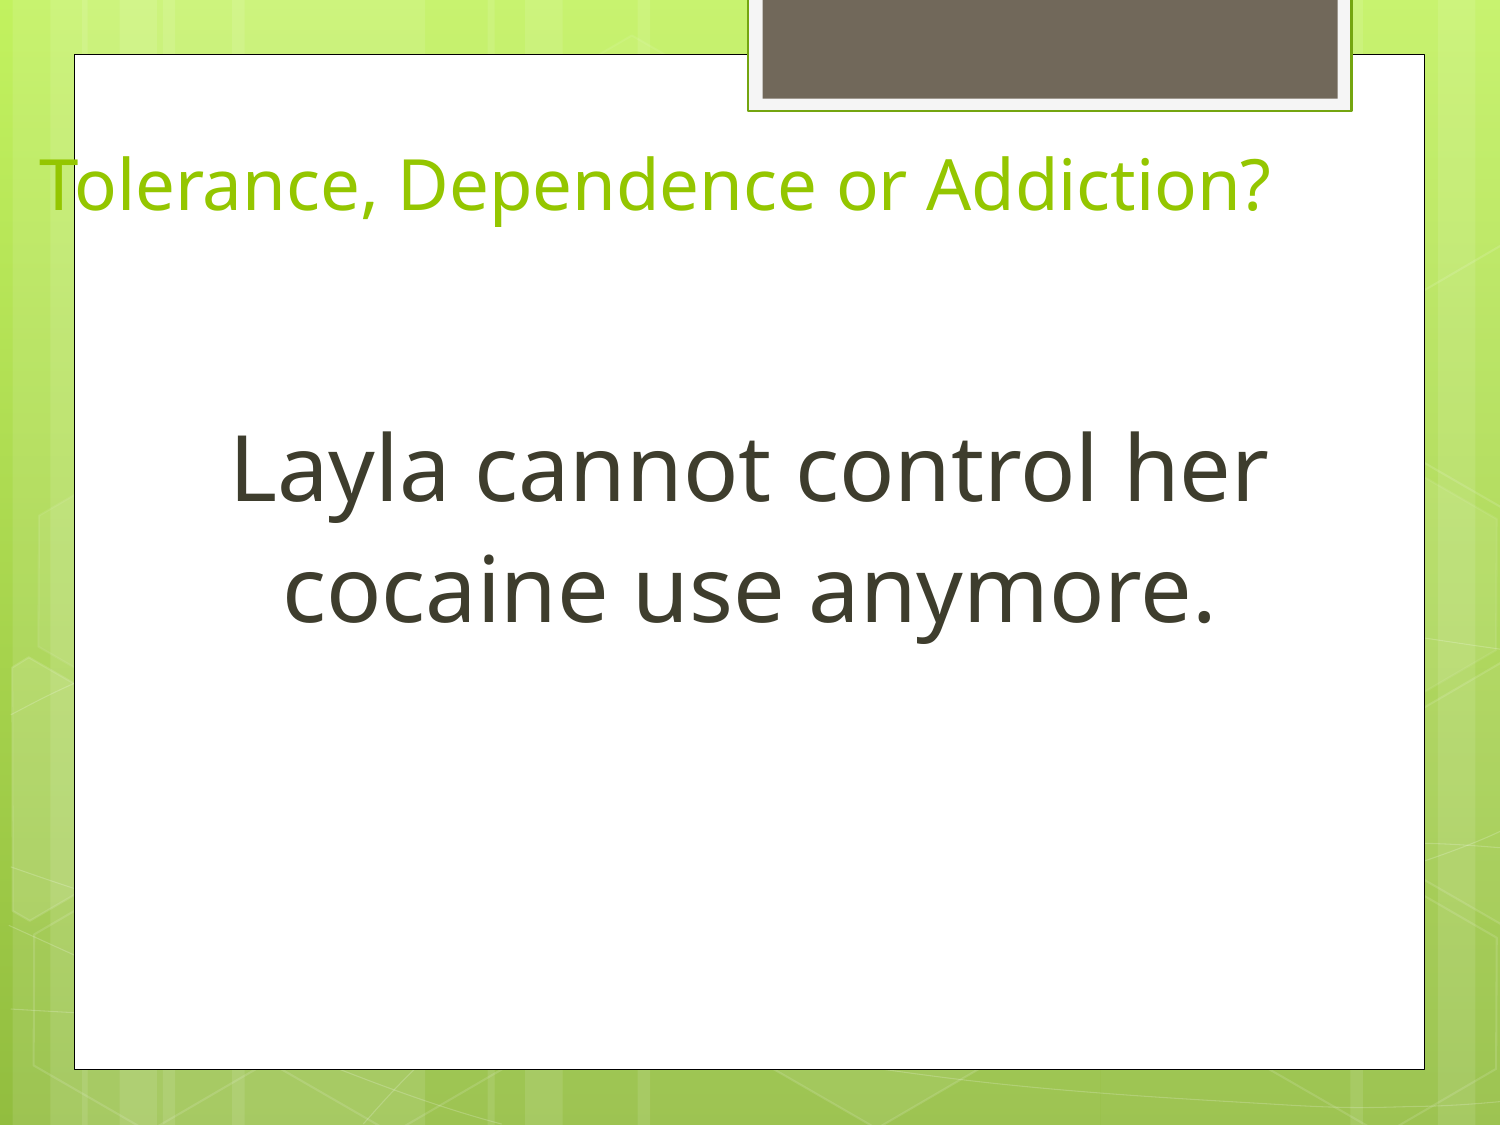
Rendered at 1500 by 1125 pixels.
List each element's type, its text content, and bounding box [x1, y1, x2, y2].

list Layla cannot control her cocaine use anymore. [75, 262, 1425, 1063]
title Tolerance, Dependence or Addiction? [24, 45, 1475, 233]
